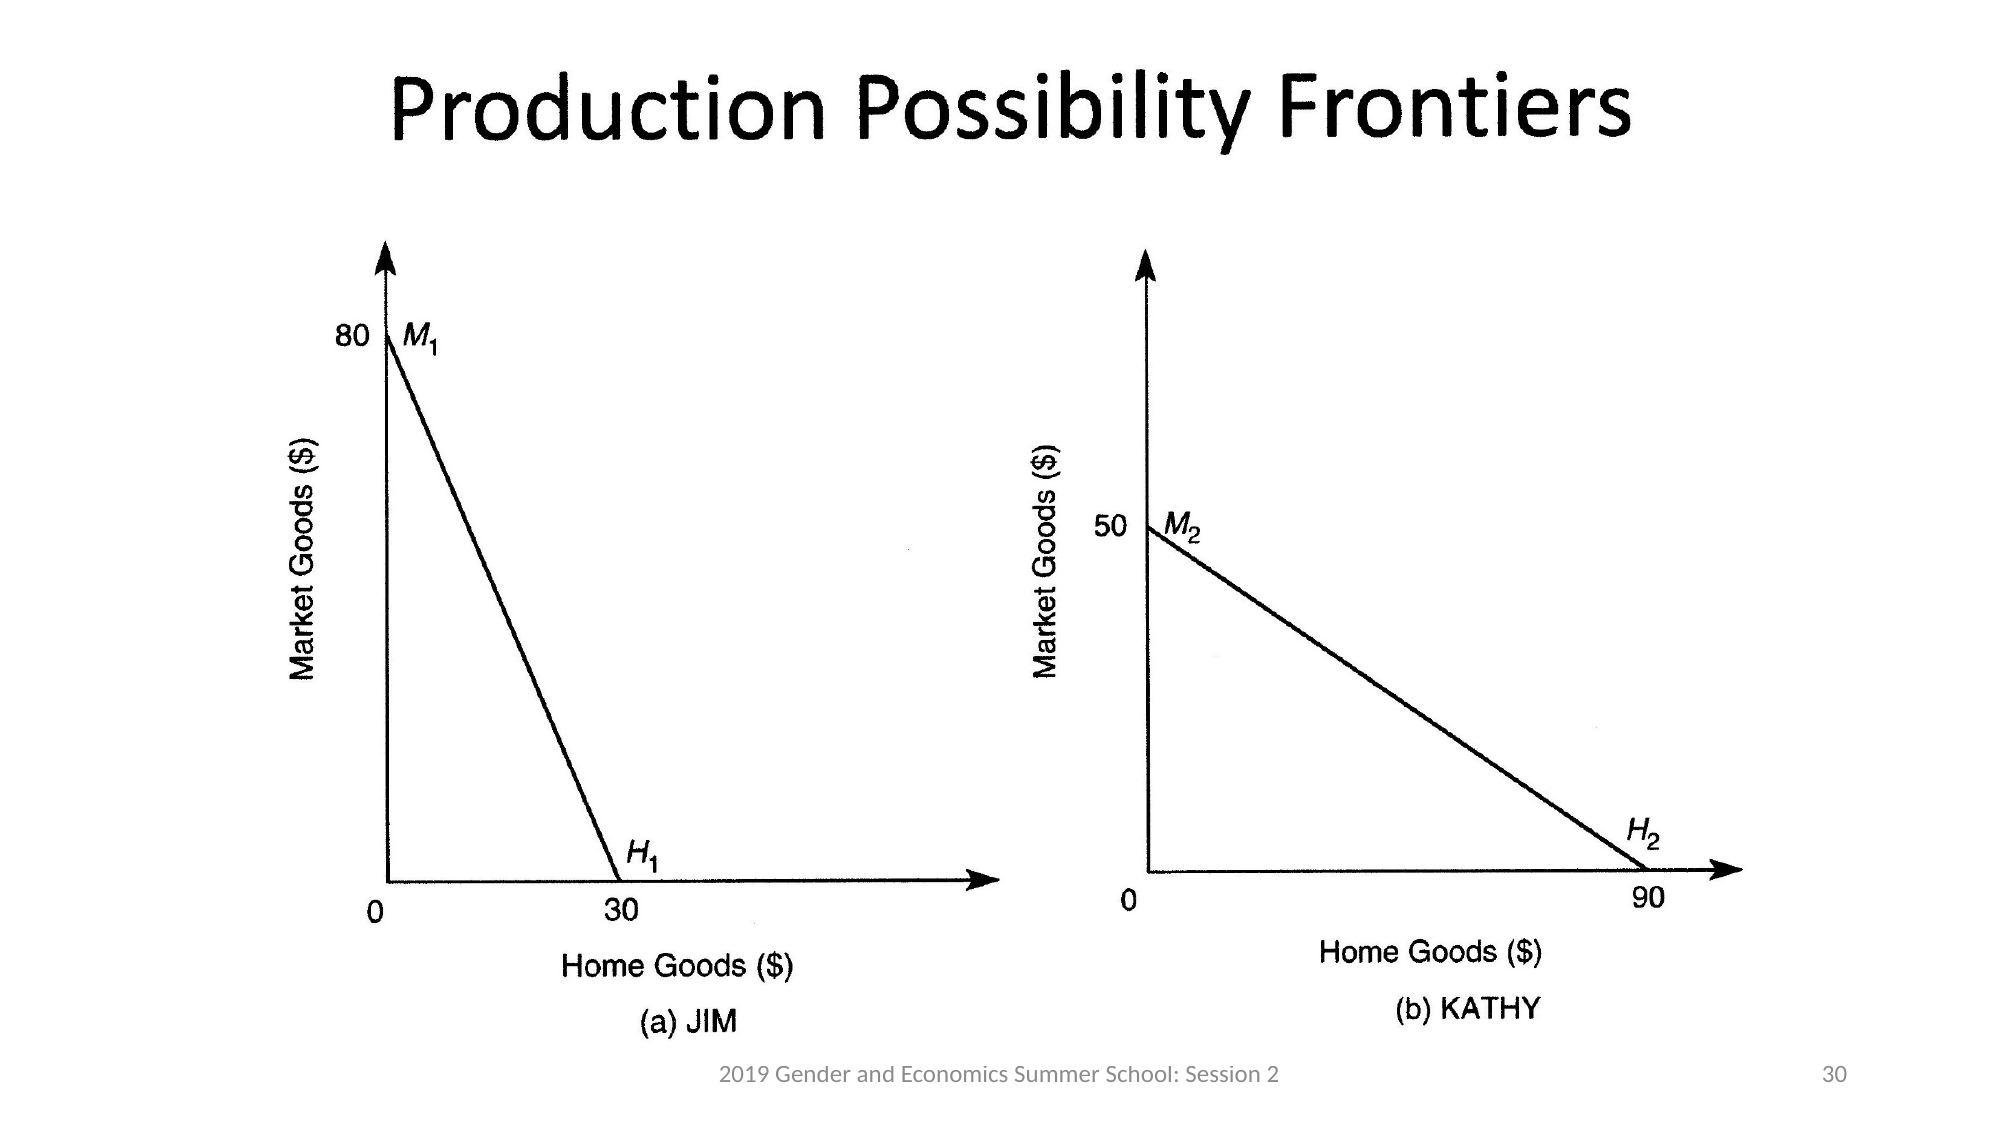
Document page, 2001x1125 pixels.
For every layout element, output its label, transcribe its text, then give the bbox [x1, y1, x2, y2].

slide_number 30 [1412, 1042, 1863, 1103]
footer 2019 Gender and Economics Summer School: Session 2 [662, 1066, 1338, 1103]
picture [253, 22, 1747, 1066]
